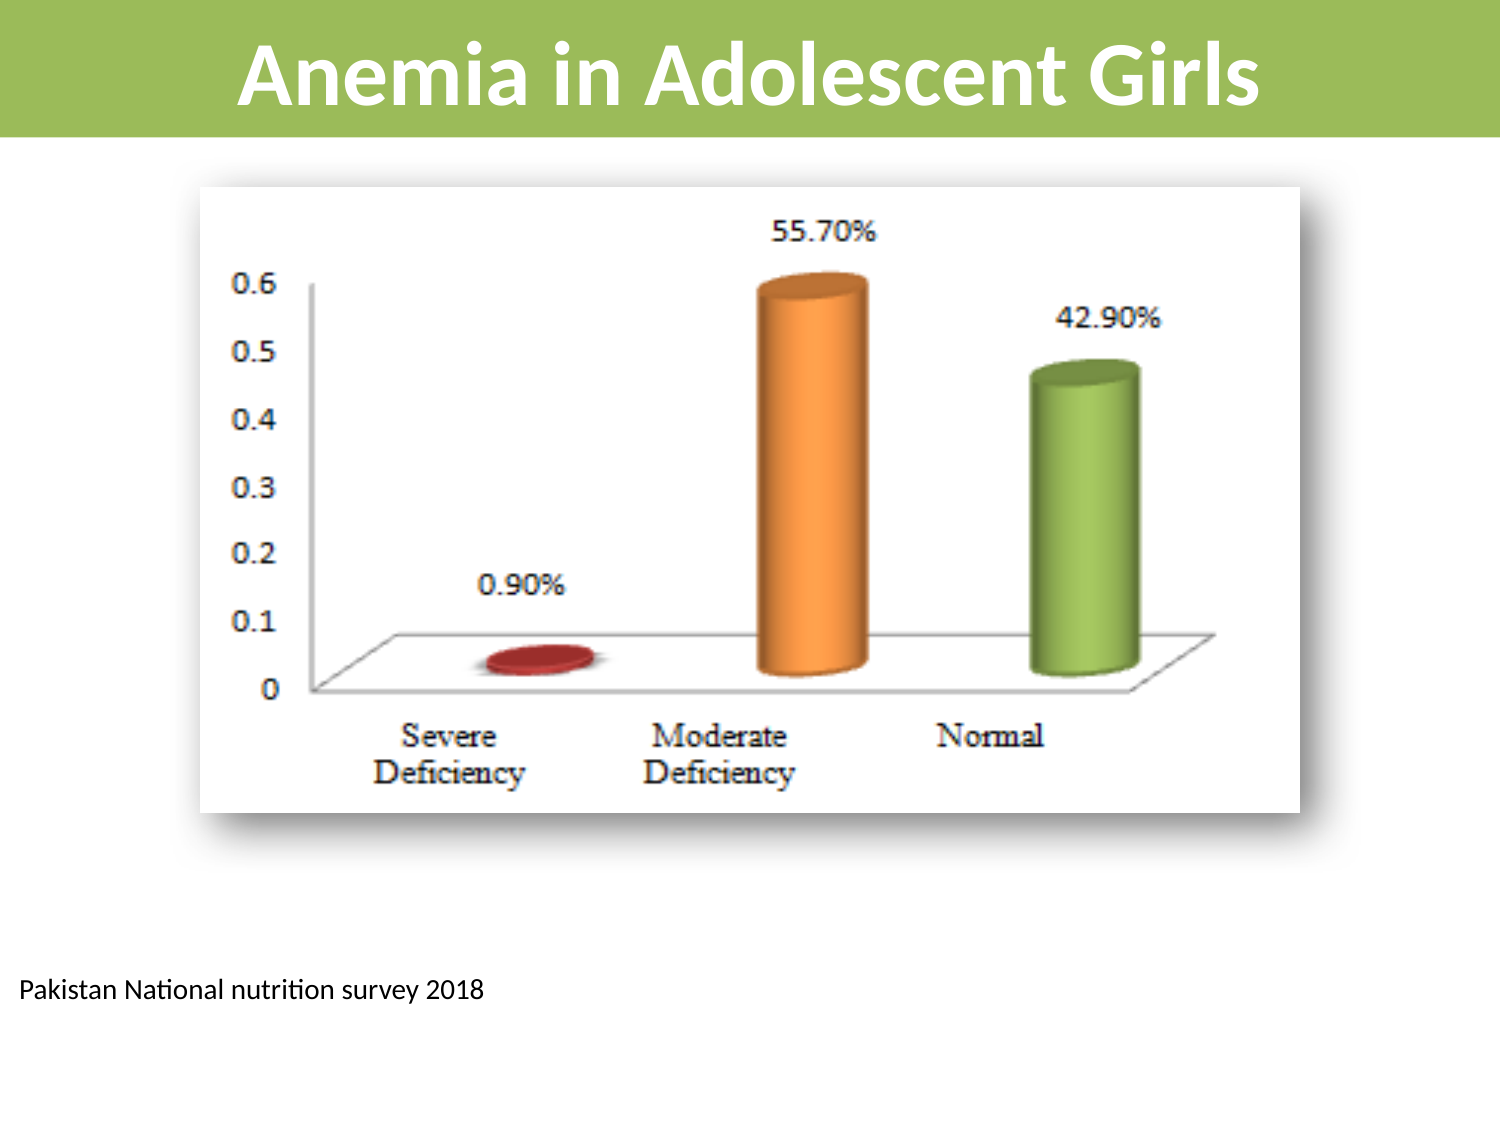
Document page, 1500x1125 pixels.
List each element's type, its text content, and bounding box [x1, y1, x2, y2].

text_box Pakistan National nutrition survey 2018 [4, 962, 638, 1025]
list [199, 187, 1301, 813]
text_box Anemia in Adolescent Girls [0, 0, 1500, 138]
